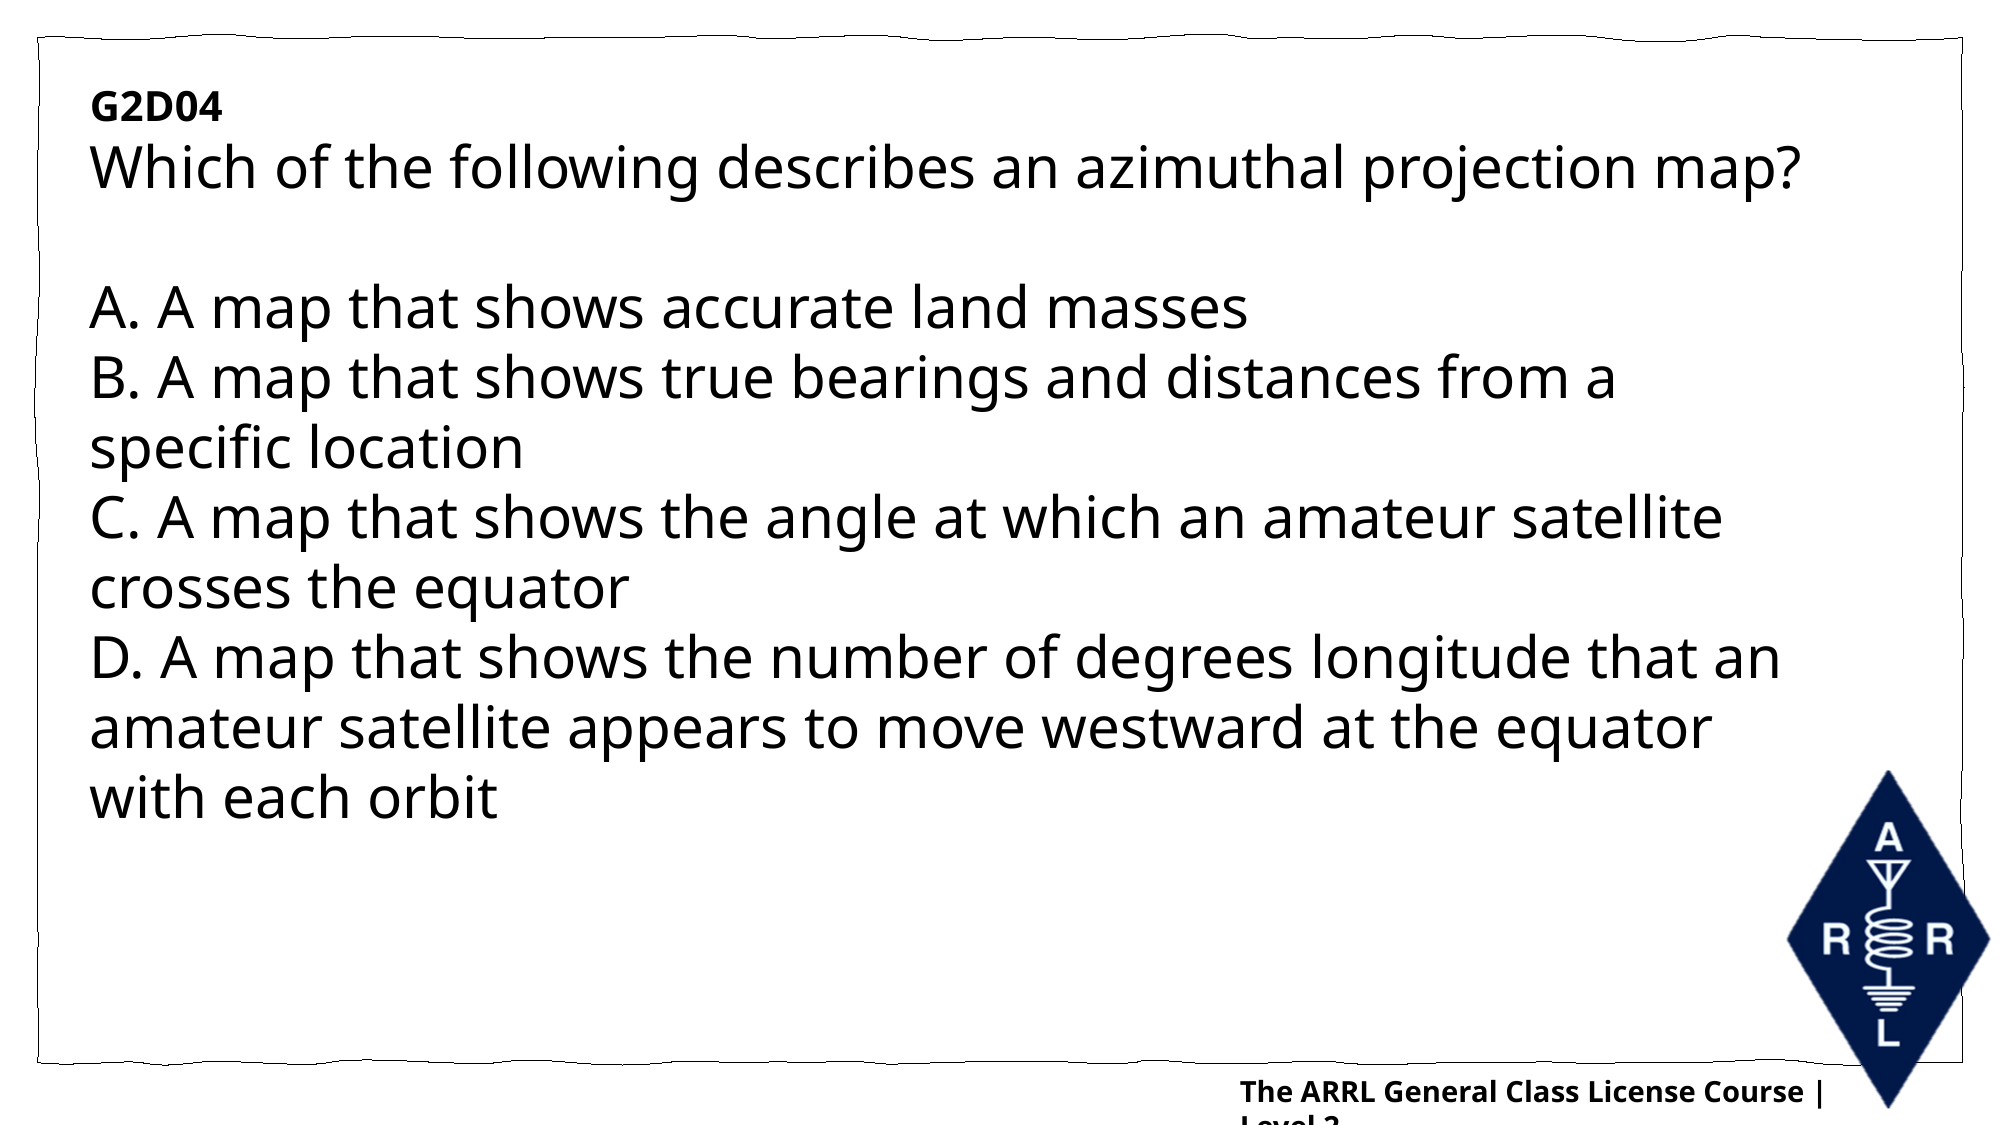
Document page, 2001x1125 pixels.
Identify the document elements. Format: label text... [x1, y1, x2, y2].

picture [1773, 752, 1999, 1125]
text_box G2D04 Which of the following describes an azimuthal projection map? A. A map that shows accurate land masses B. A map that shows true bearings and distances from a specific location C. A map that shows the angle at which an amateur satellite crosses the equator D. A map that shows the number of degrees longitude that an amateur satellite appears to move westward at the equator with each orbit [75, 72, 1850, 908]
